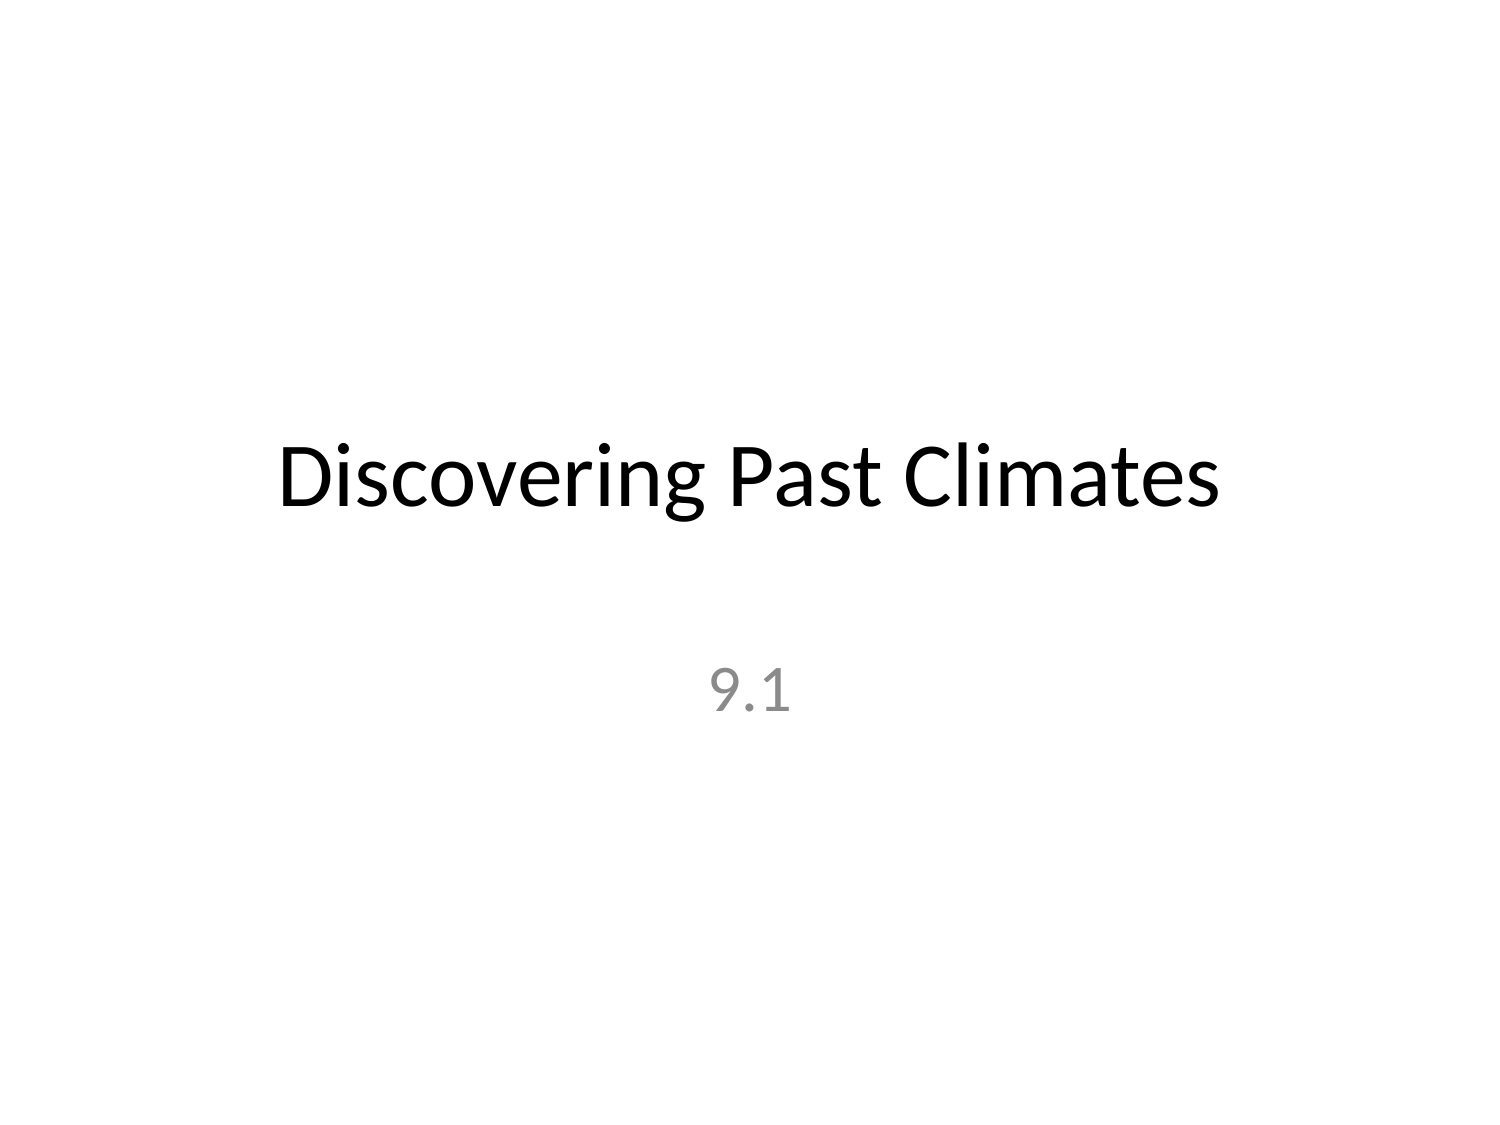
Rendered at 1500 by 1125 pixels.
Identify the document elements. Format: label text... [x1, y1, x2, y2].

subtitle 9.1 [225, 637, 1275, 925]
title Discovering Past Climates [112, 349, 1388, 591]
